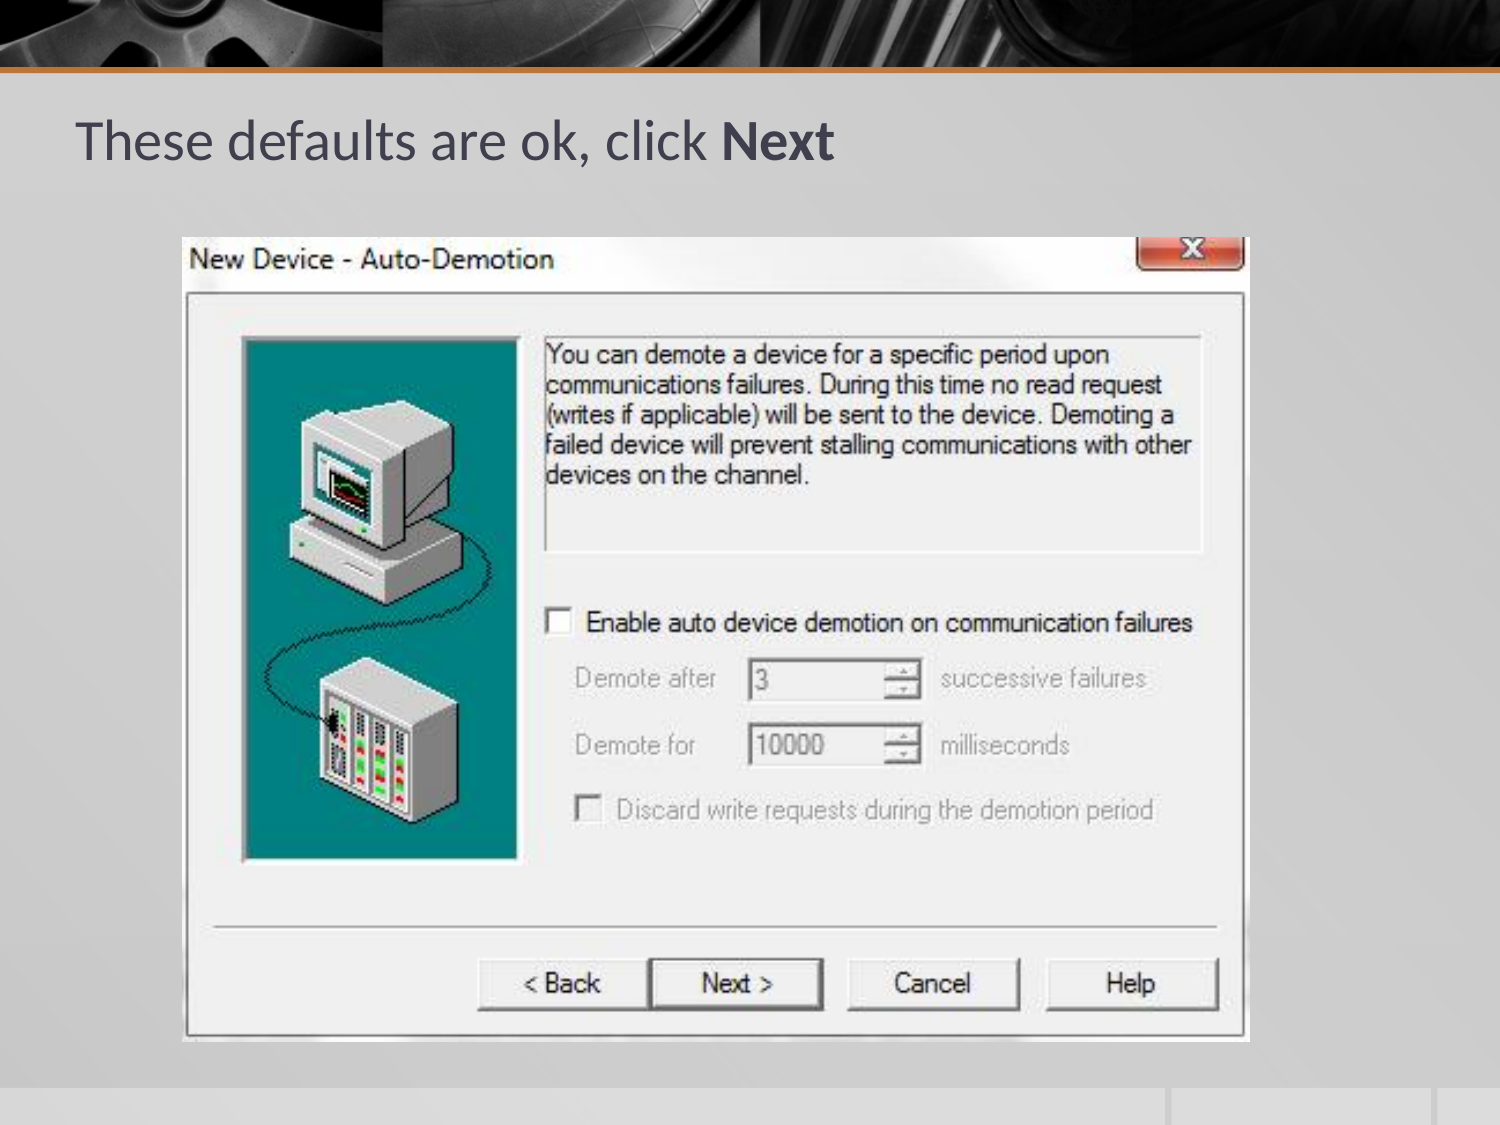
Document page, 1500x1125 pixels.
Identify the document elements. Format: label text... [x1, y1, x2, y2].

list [182, 237, 1251, 1042]
picture [0, 0, 1500, 67]
title These defaults are ok, click Next [75, 62, 1425, 213]
